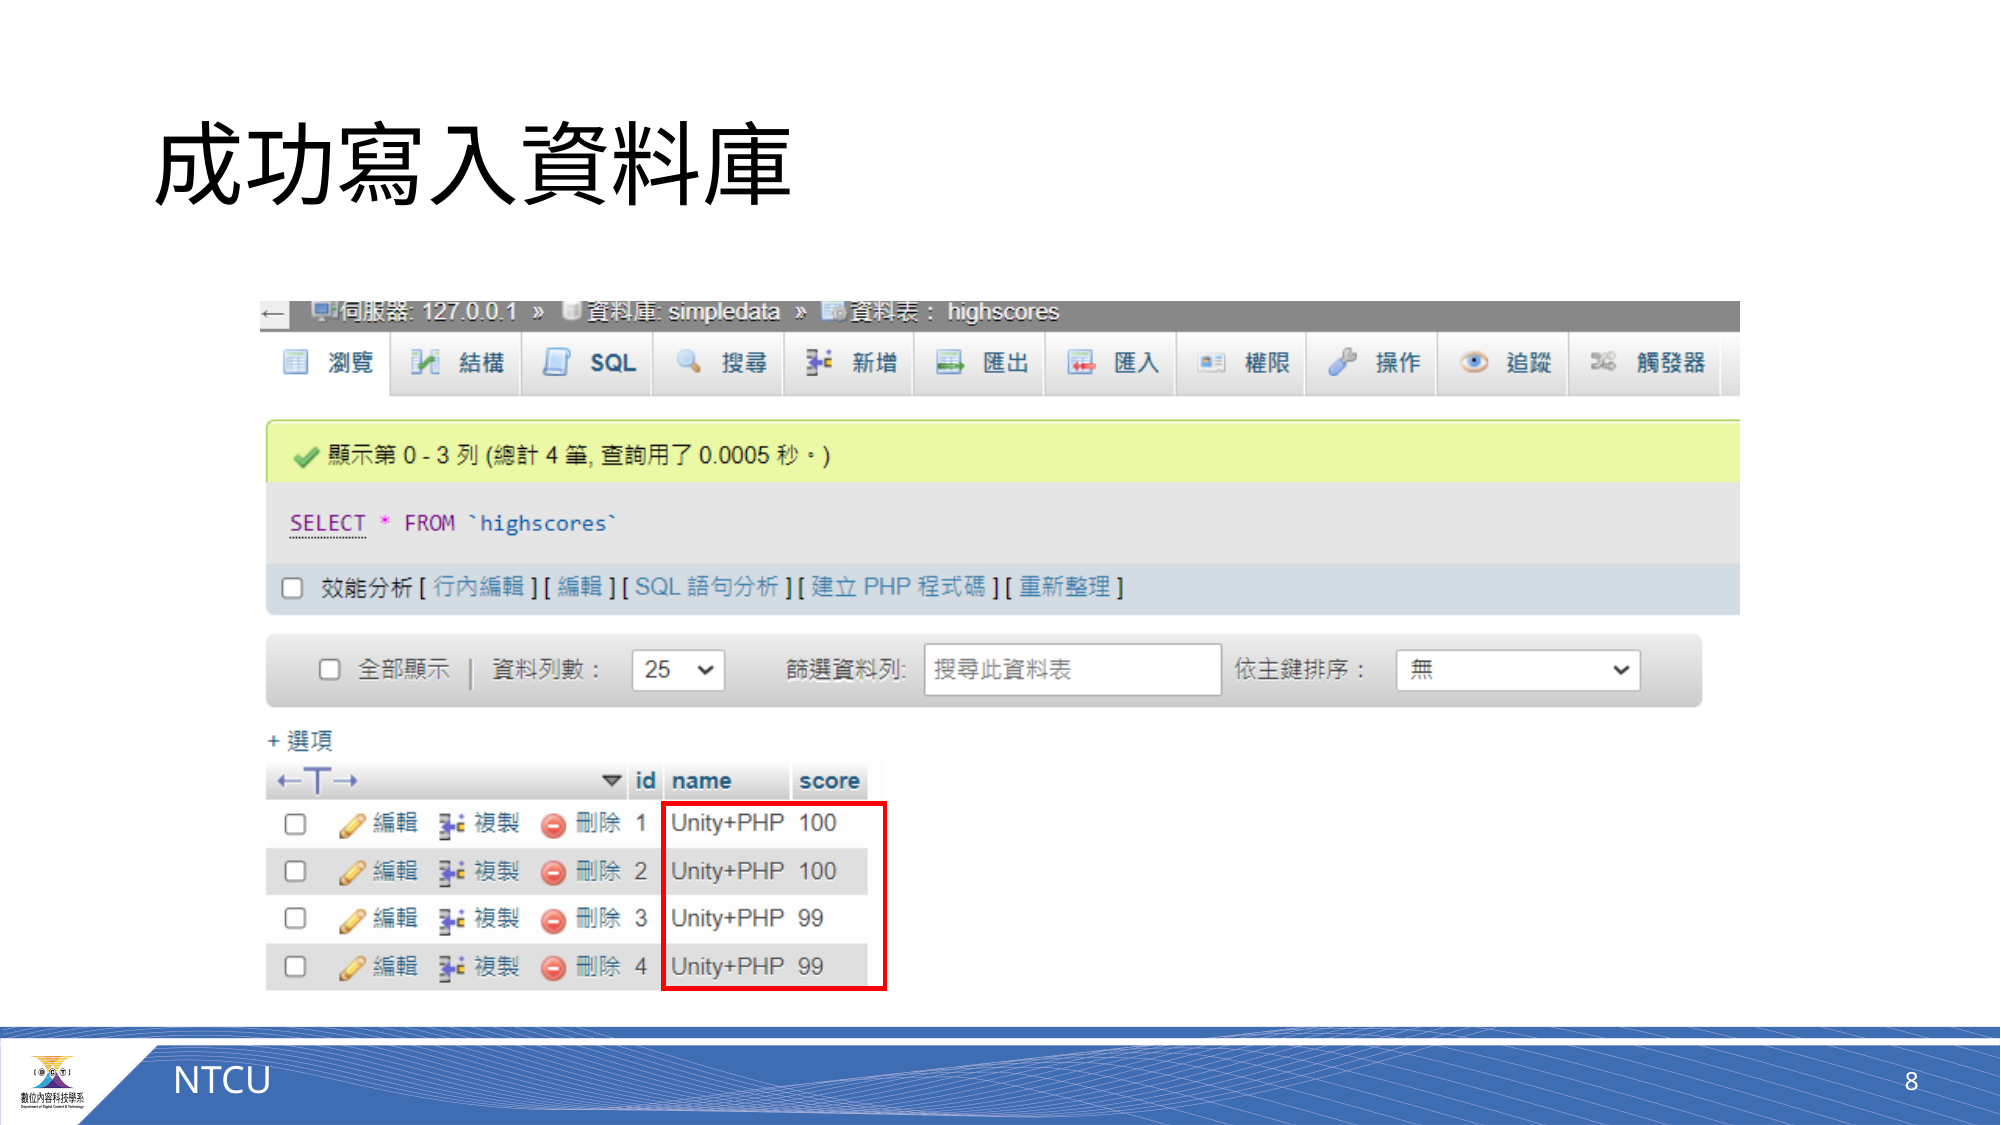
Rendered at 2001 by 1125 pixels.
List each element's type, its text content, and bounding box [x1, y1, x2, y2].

picture [0, 0, 2000, 1125]
title 成功寫入資料庫 [137, 59, 1863, 278]
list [260, 301, 1740, 1011]
slide_number 8 [1483, 1052, 1934, 1113]
